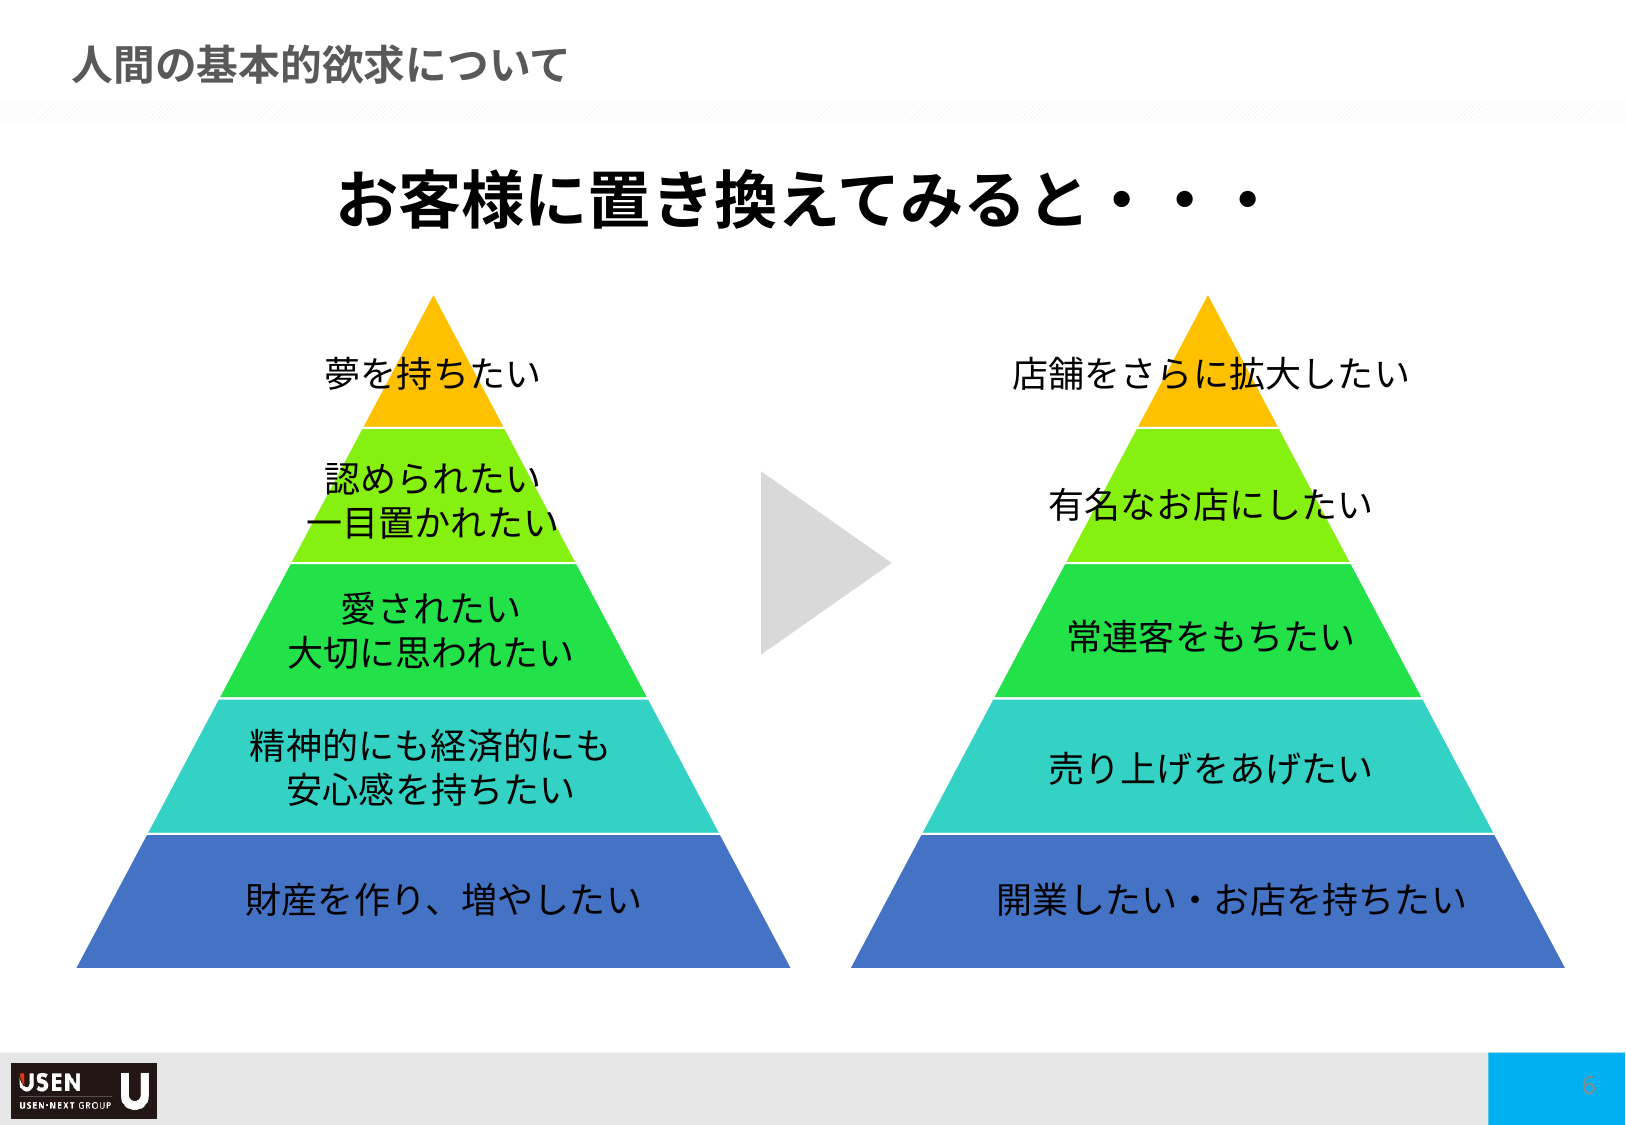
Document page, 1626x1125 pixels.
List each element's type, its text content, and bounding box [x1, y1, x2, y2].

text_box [74, 292, 793, 970]
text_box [848, 292, 1567, 970]
text_box 人間の基本的欲求について [55, 0, 827, 135]
text_box [793, 492, 848, 634]
slide_number 6 [1245, 1056, 1611, 1117]
text_box お客様に置き換えてみると・・・ [318, 135, 1307, 271]
picture [11, 1063, 157, 1119]
